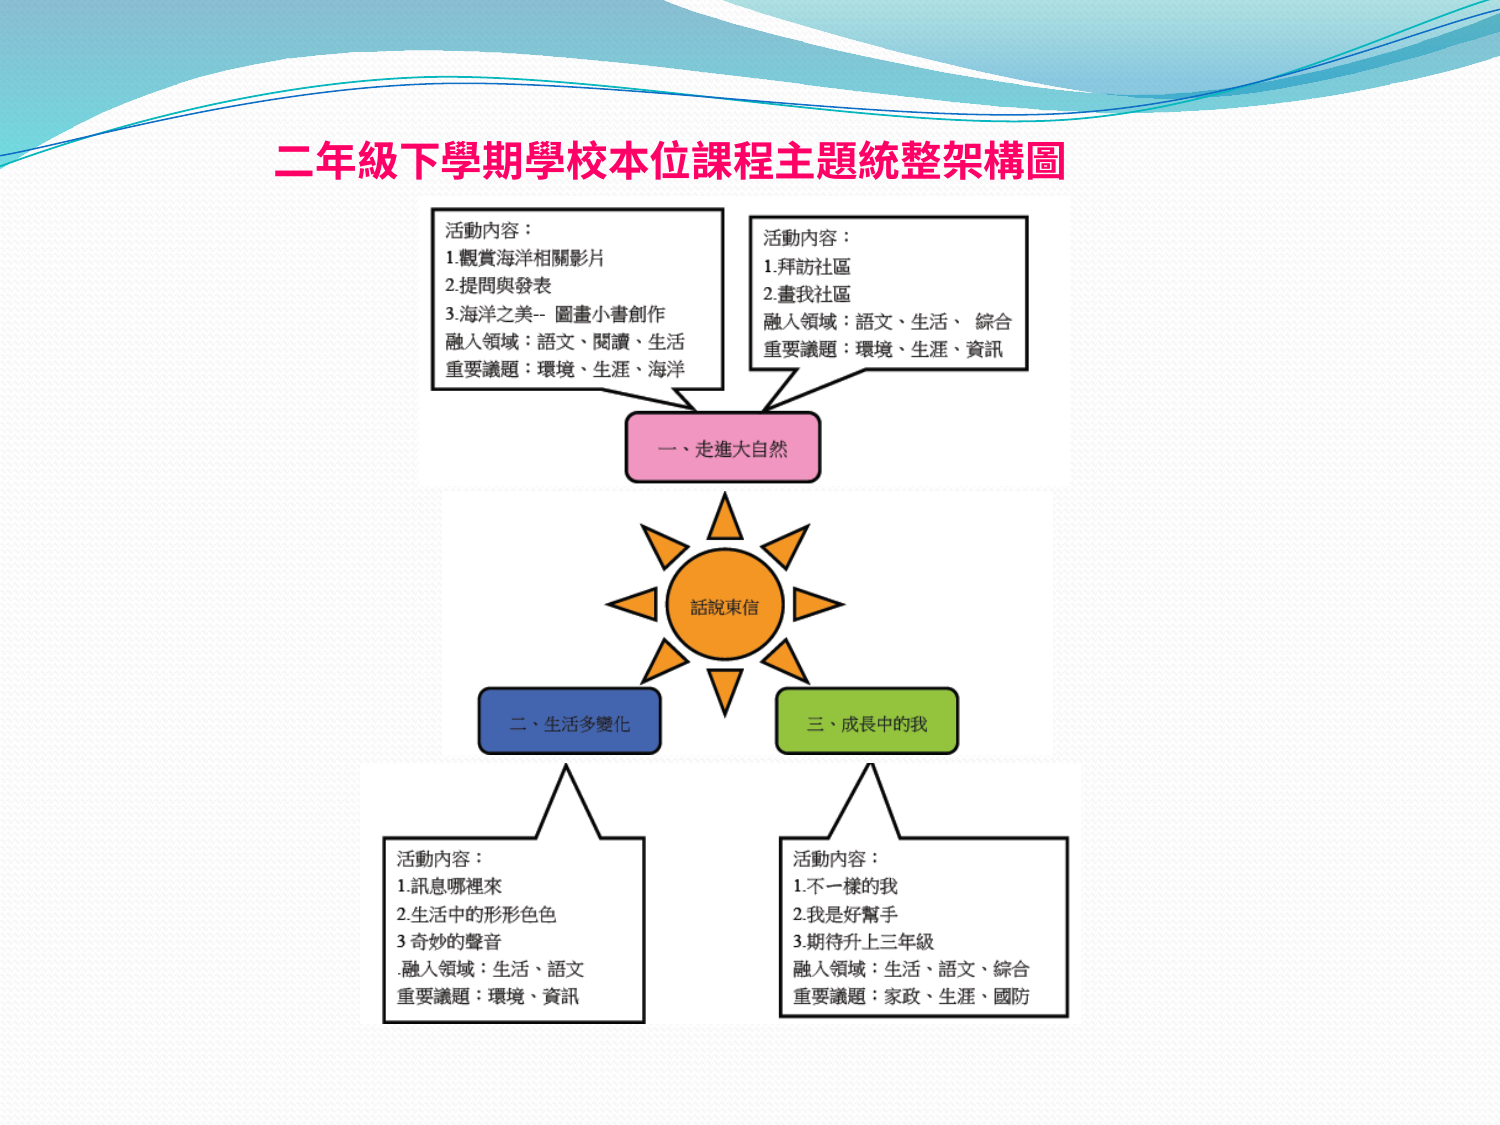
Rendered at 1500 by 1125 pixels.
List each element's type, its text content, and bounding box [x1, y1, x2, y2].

picture [359, 762, 1081, 1024]
picture [442, 491, 1054, 755]
title 二年級下學期學校本位課程主題統整架構圖 [235, 45, 1466, 185]
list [418, 195, 1070, 486]
